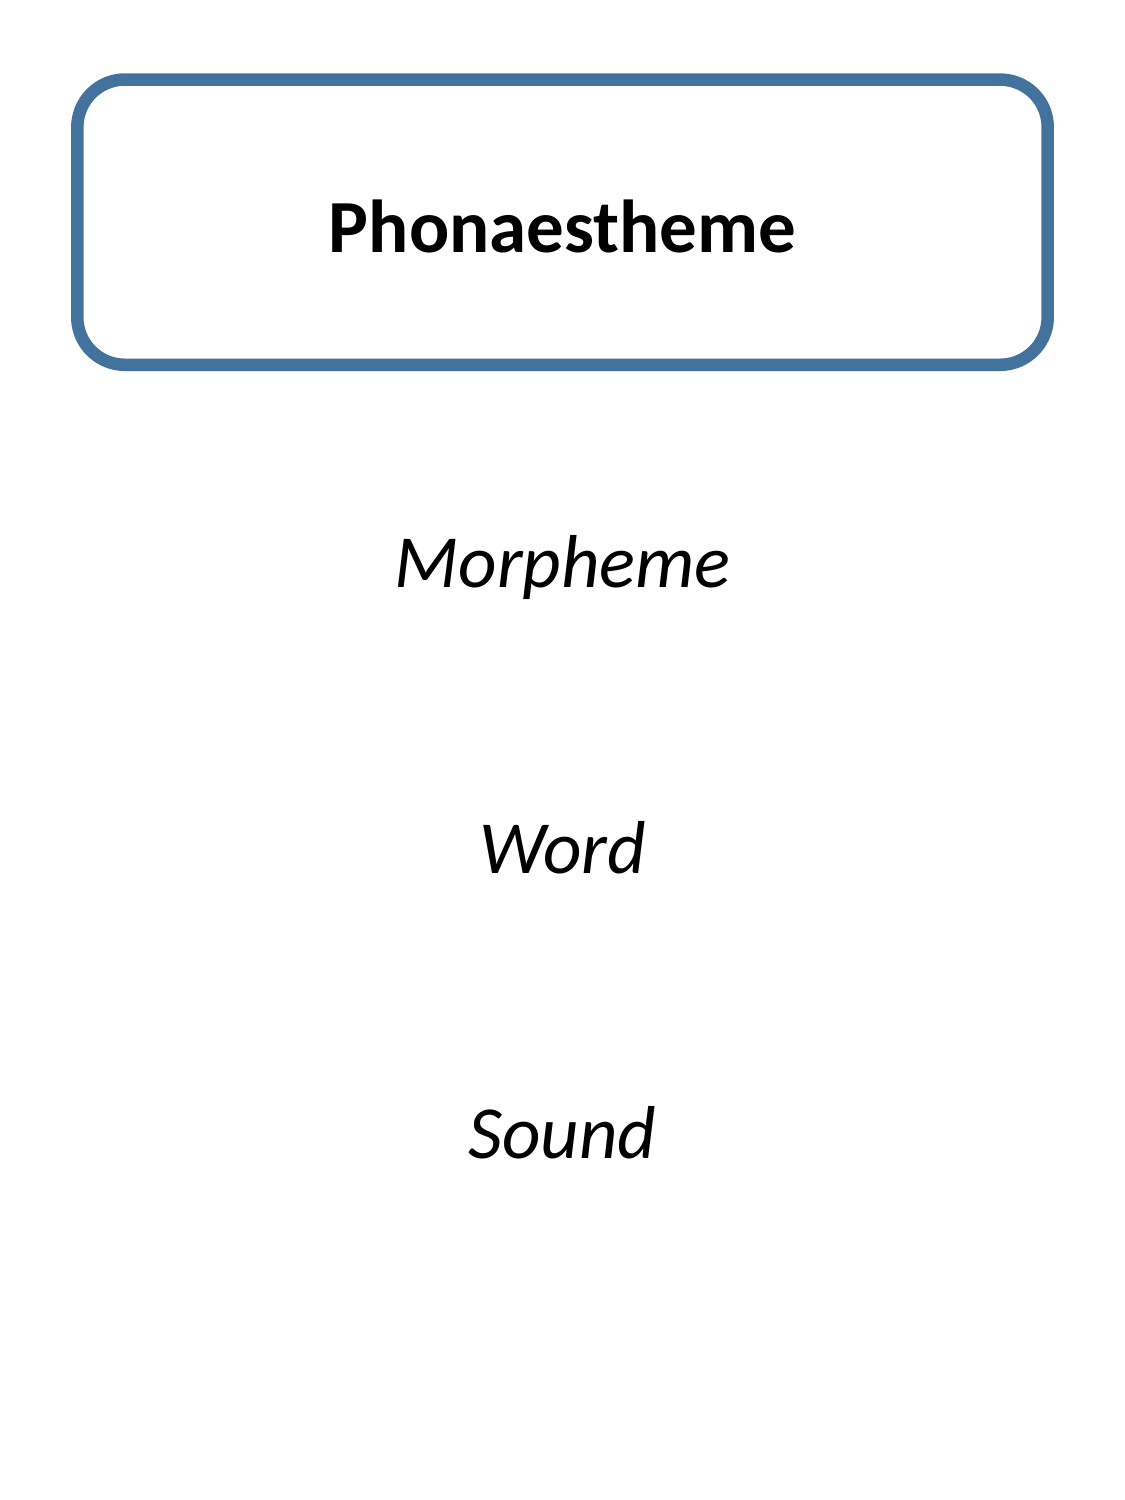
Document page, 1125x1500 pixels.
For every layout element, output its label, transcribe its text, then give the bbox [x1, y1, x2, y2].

text_box Phonaestheme [76, 78, 1049, 366]
list Morpheme Word Sound [77, 399, 1048, 1352]
